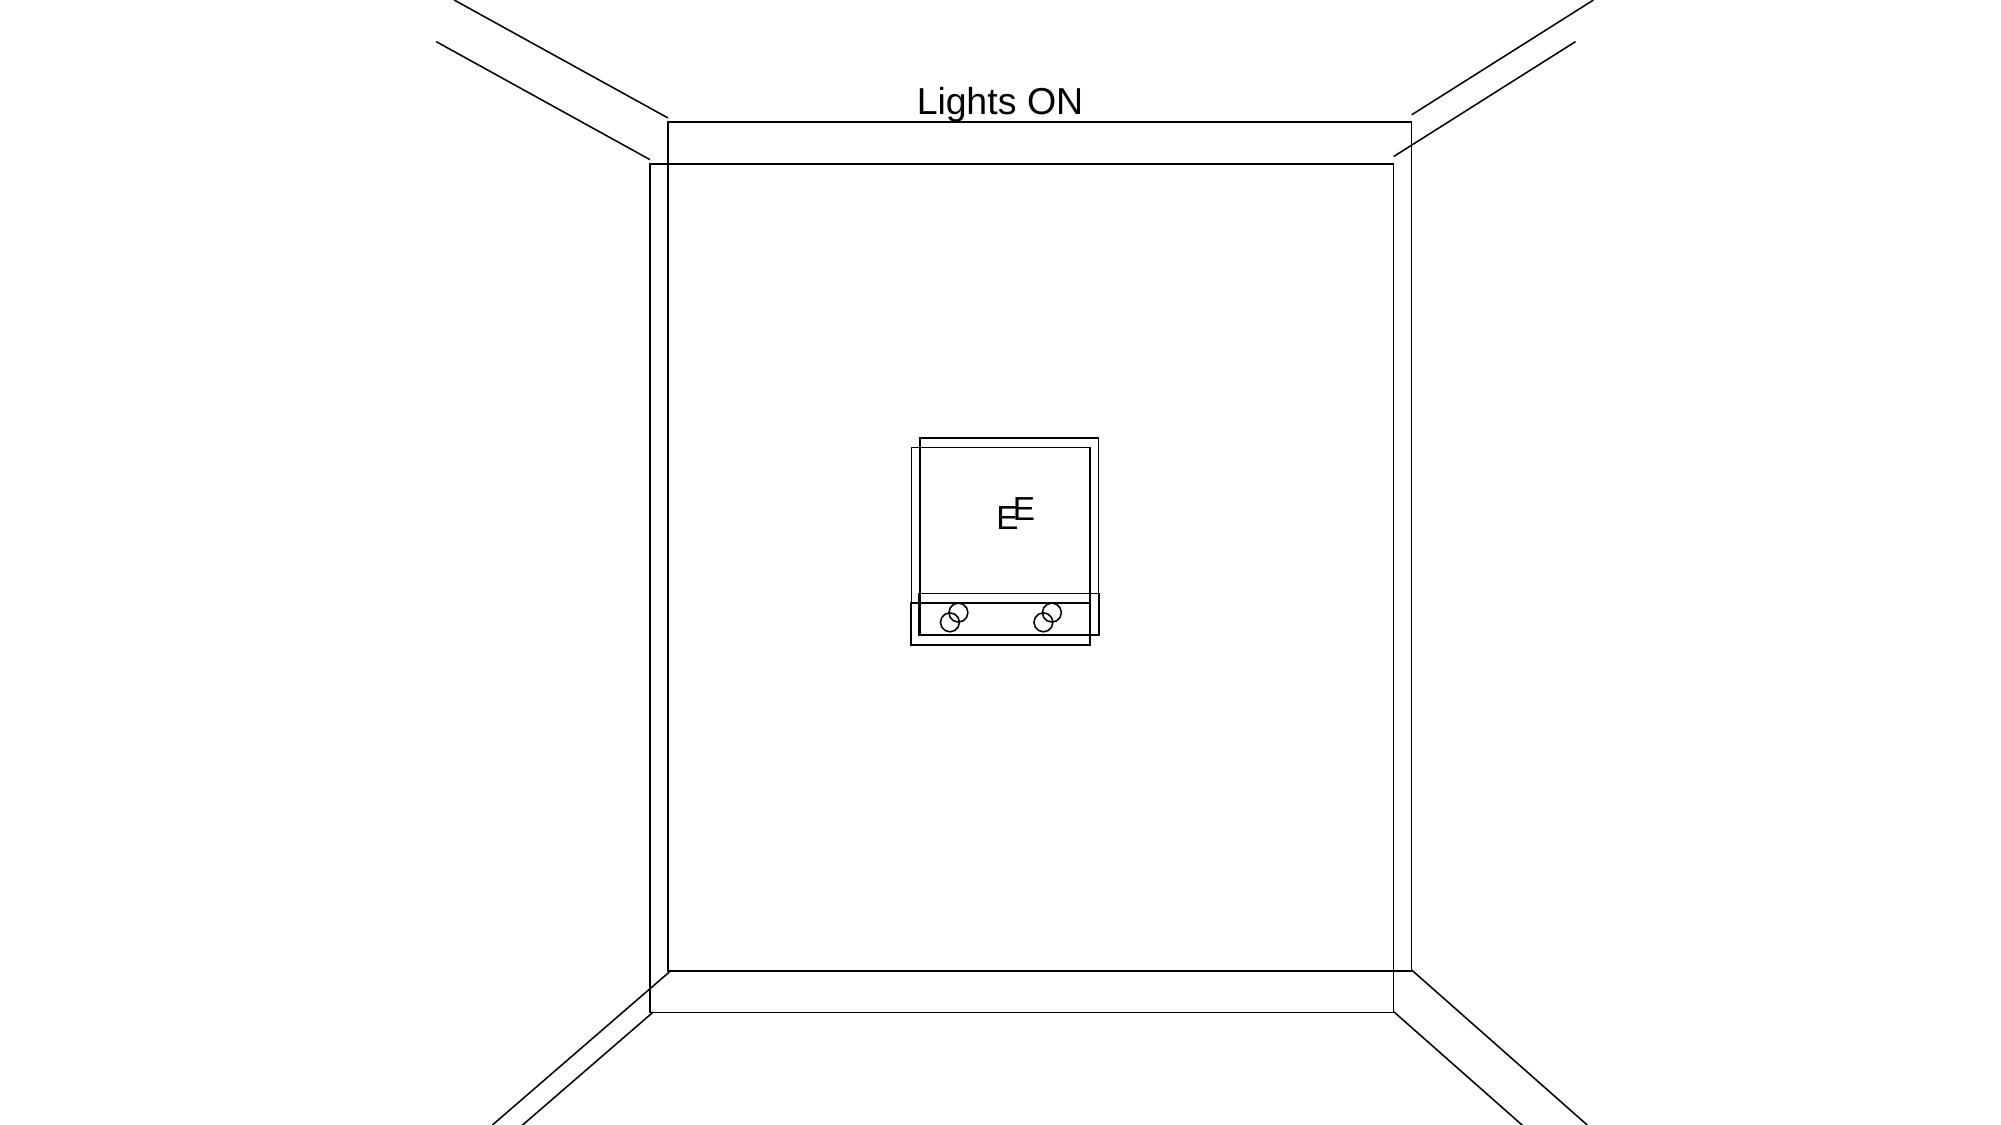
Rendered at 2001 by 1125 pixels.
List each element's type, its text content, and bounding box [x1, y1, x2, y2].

text_box [649, 163, 1394, 1013]
text_box Lights ON [831, 76, 1169, 122]
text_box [918, 437, 1100, 636]
text_box [667, 122, 1412, 971]
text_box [910, 447, 1091, 646]
